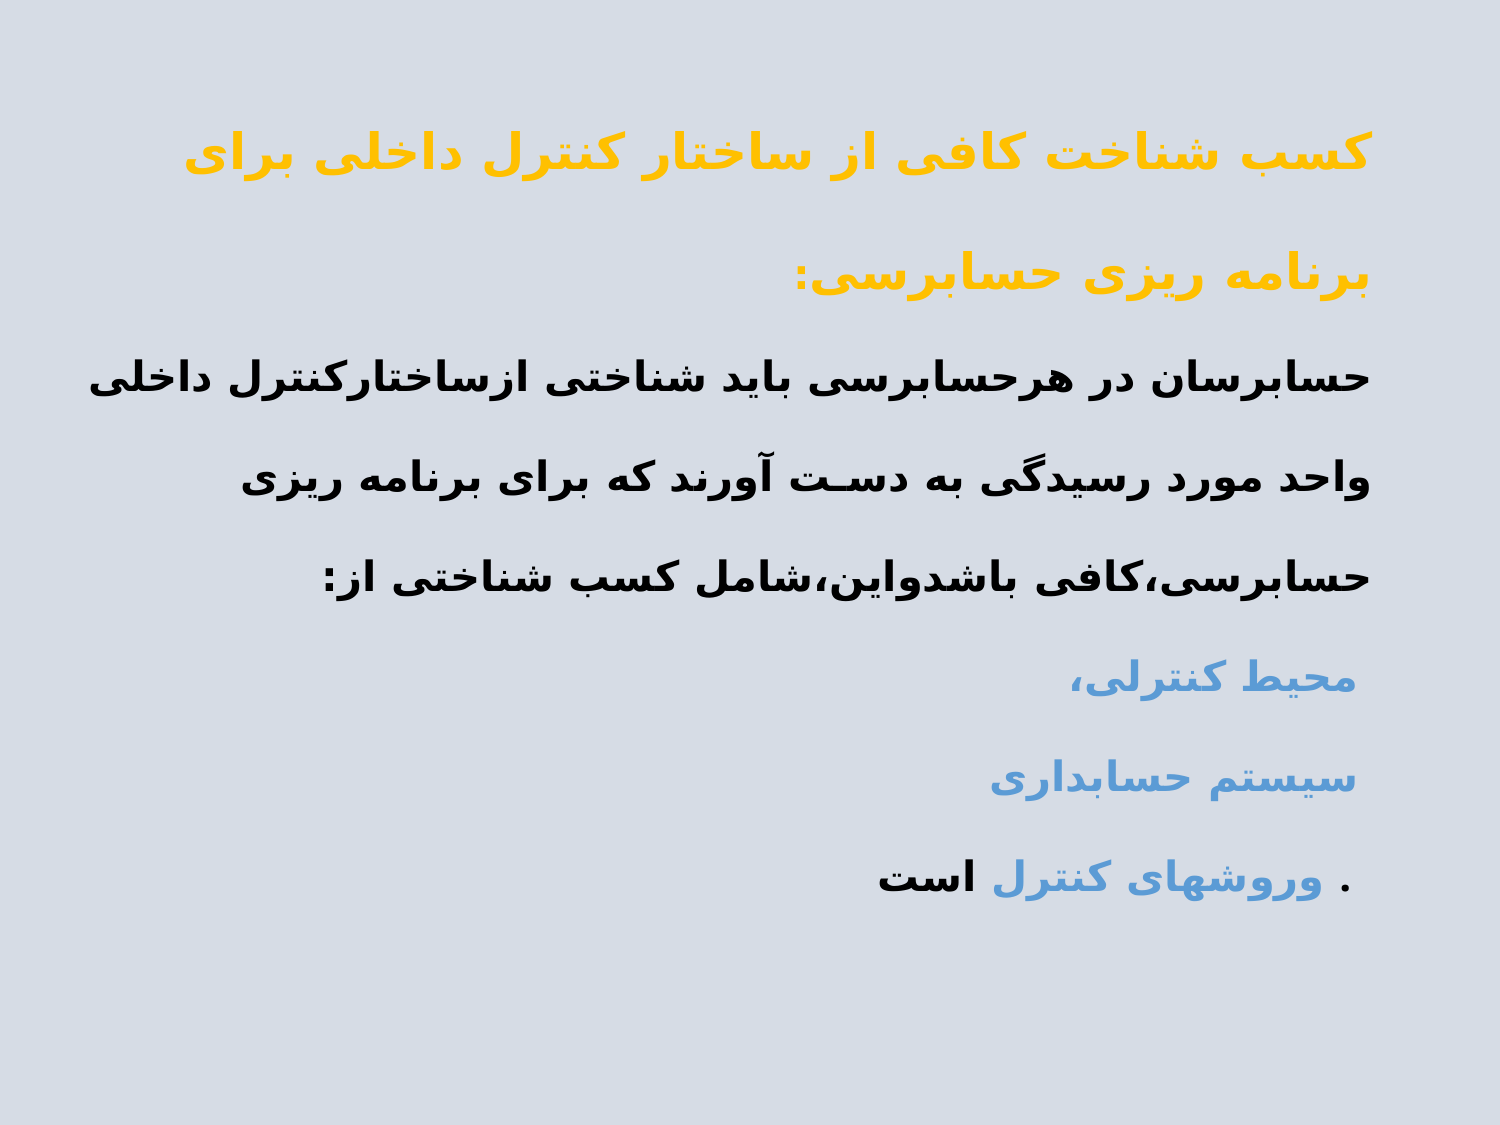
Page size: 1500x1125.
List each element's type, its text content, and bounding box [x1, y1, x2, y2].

title کسب شناخت کافی از ساختار کنترل داخلی برای برنامه ریزی حسابرسی: حسابرسان در هرحسابرسی باید شناختی ازساختارکنترل داخلی واحد مورد رسیدگی به دسـت آورند که برای برنامه ریزی حسابرسی،کافی باشدواین،شامل کسب شناختی از: محیط کنترلی، سیستم حسابداری وروشهای کنترل است. [64, 149, 1388, 811]
